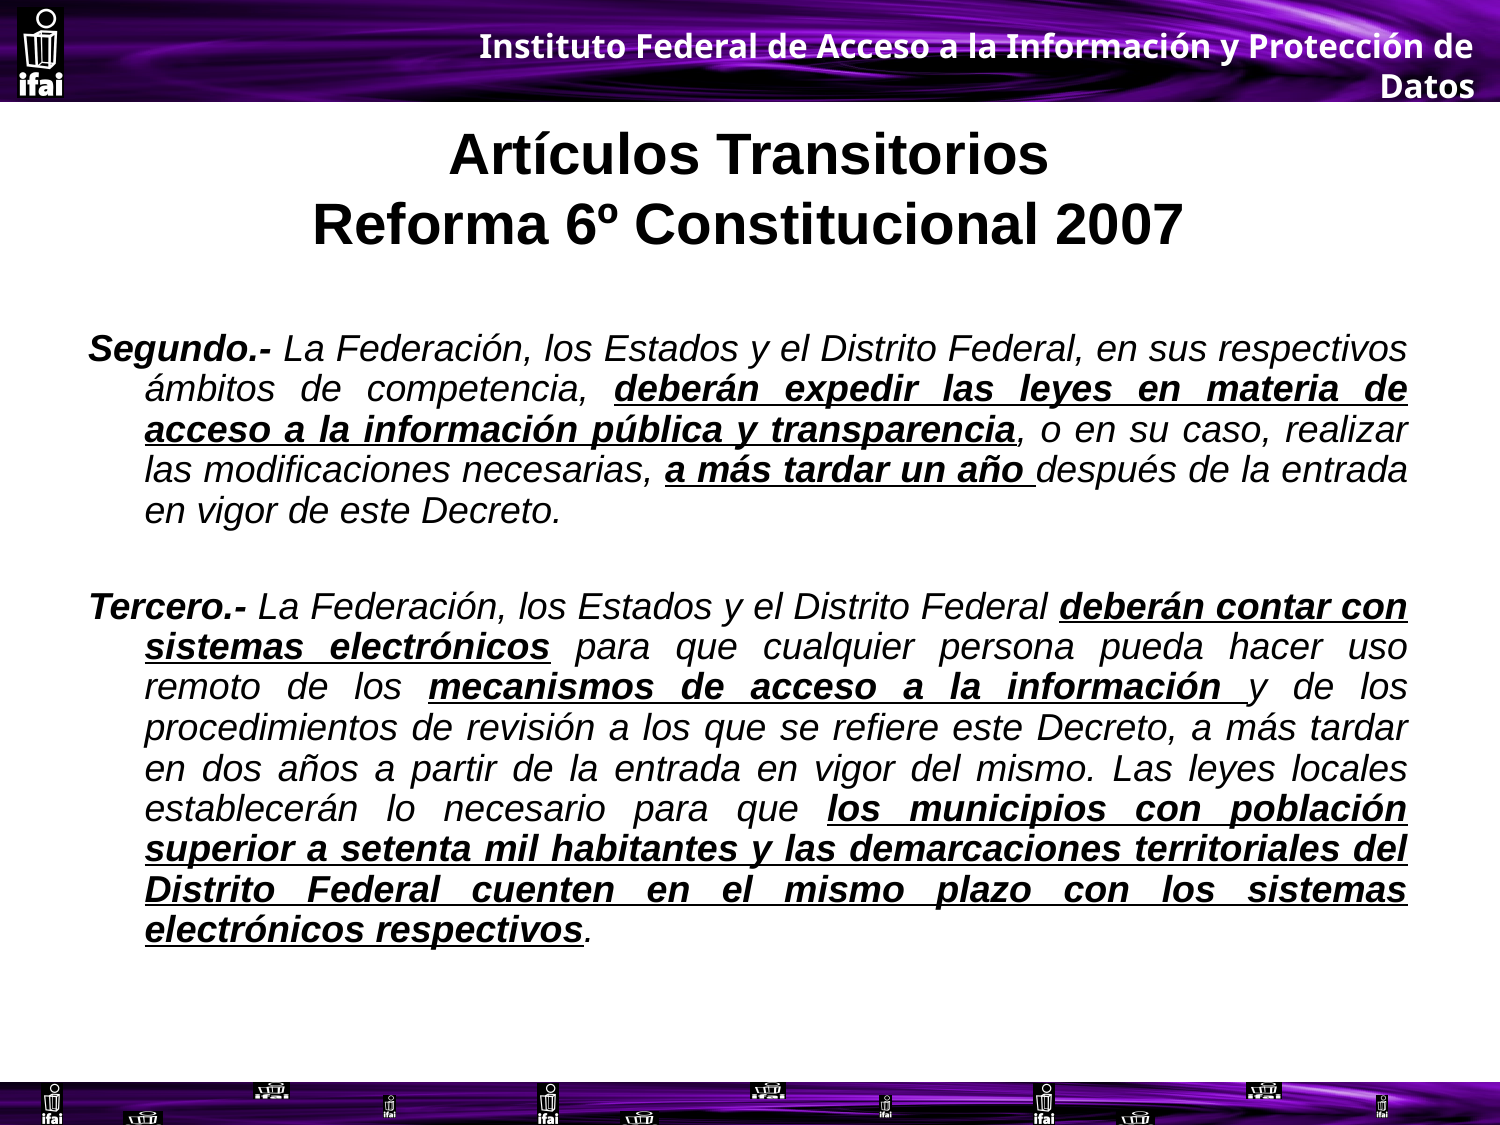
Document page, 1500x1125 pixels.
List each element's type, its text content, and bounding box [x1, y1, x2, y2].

picture [0, 0, 1500, 102]
list Segundo.- La Federación, los Estados y el Distrito Federal, en sus respectivos ámbitos de competencia, deberán expedir las leyes en materia de acceso a la información pública y transparencia, o en su caso, realizar las modificaciones necesarias, a más tardar un año después de la entrada en vigor de este Decreto. Tercero.- La Federación, los Estados y el Distrito Federal deberán contar con sistemas electrónicos para que cualquier persona pueda hacer uso remoto de los mecanismos de acceso a la información y de los procedimientos de revisión a los que se refiere este Decreto, a más tardar en dos años a partir de la entrada en vigor del mismo. Las leyes locales establecerán lo necesario para que los municipios con población superior a setenta mil habitantes y las demarcaciones territoriales del Distrito Federal cuenten en el mismo plazo con los sistemas electrónicos respectivos. [72, 268, 1424, 1005]
title Artículos Transitorios Reforma 6º Constitucional 2007 [74, 134, 1425, 238]
picture [0, 1082, 1500, 1125]
